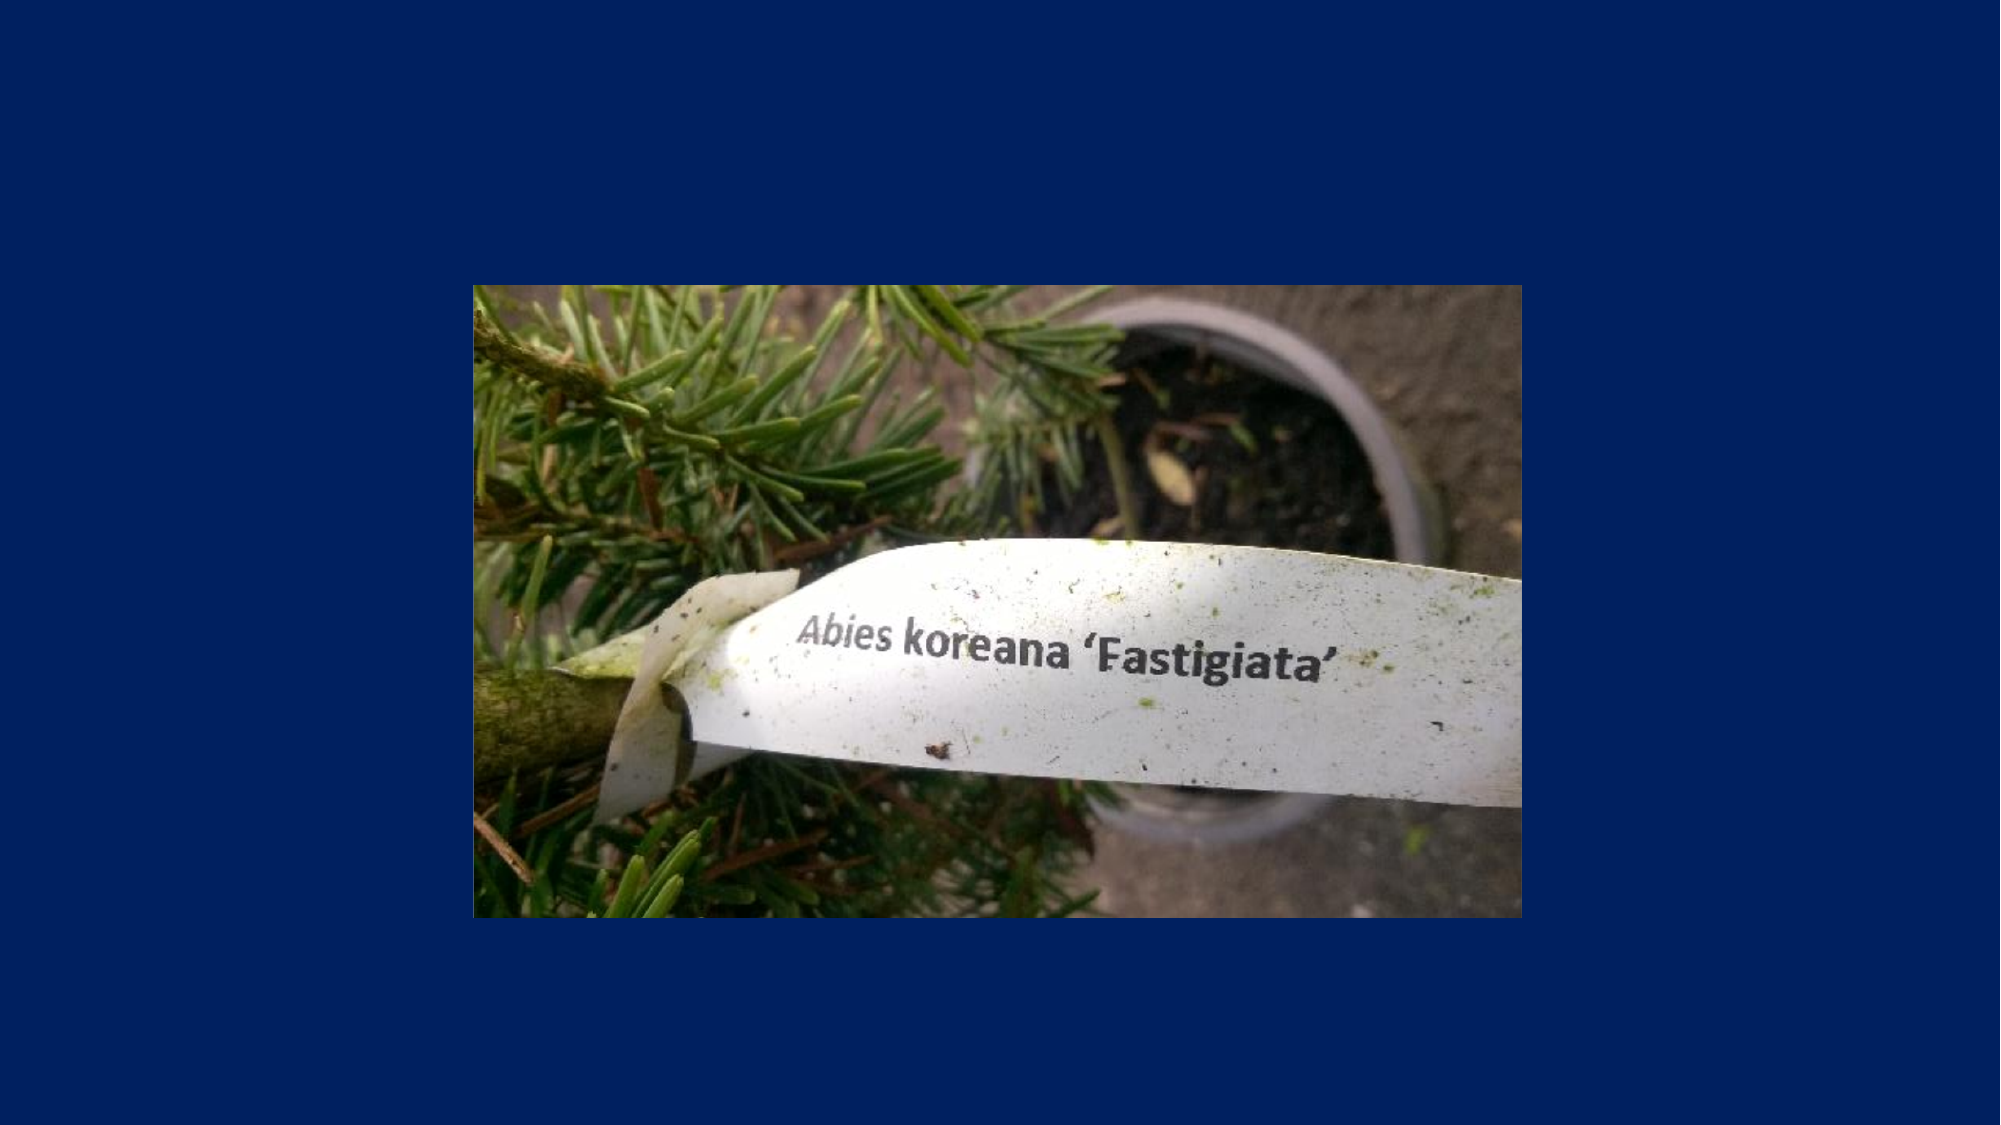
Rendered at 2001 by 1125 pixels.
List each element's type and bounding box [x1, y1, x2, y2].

picture [475, 77, 1521, 1125]
